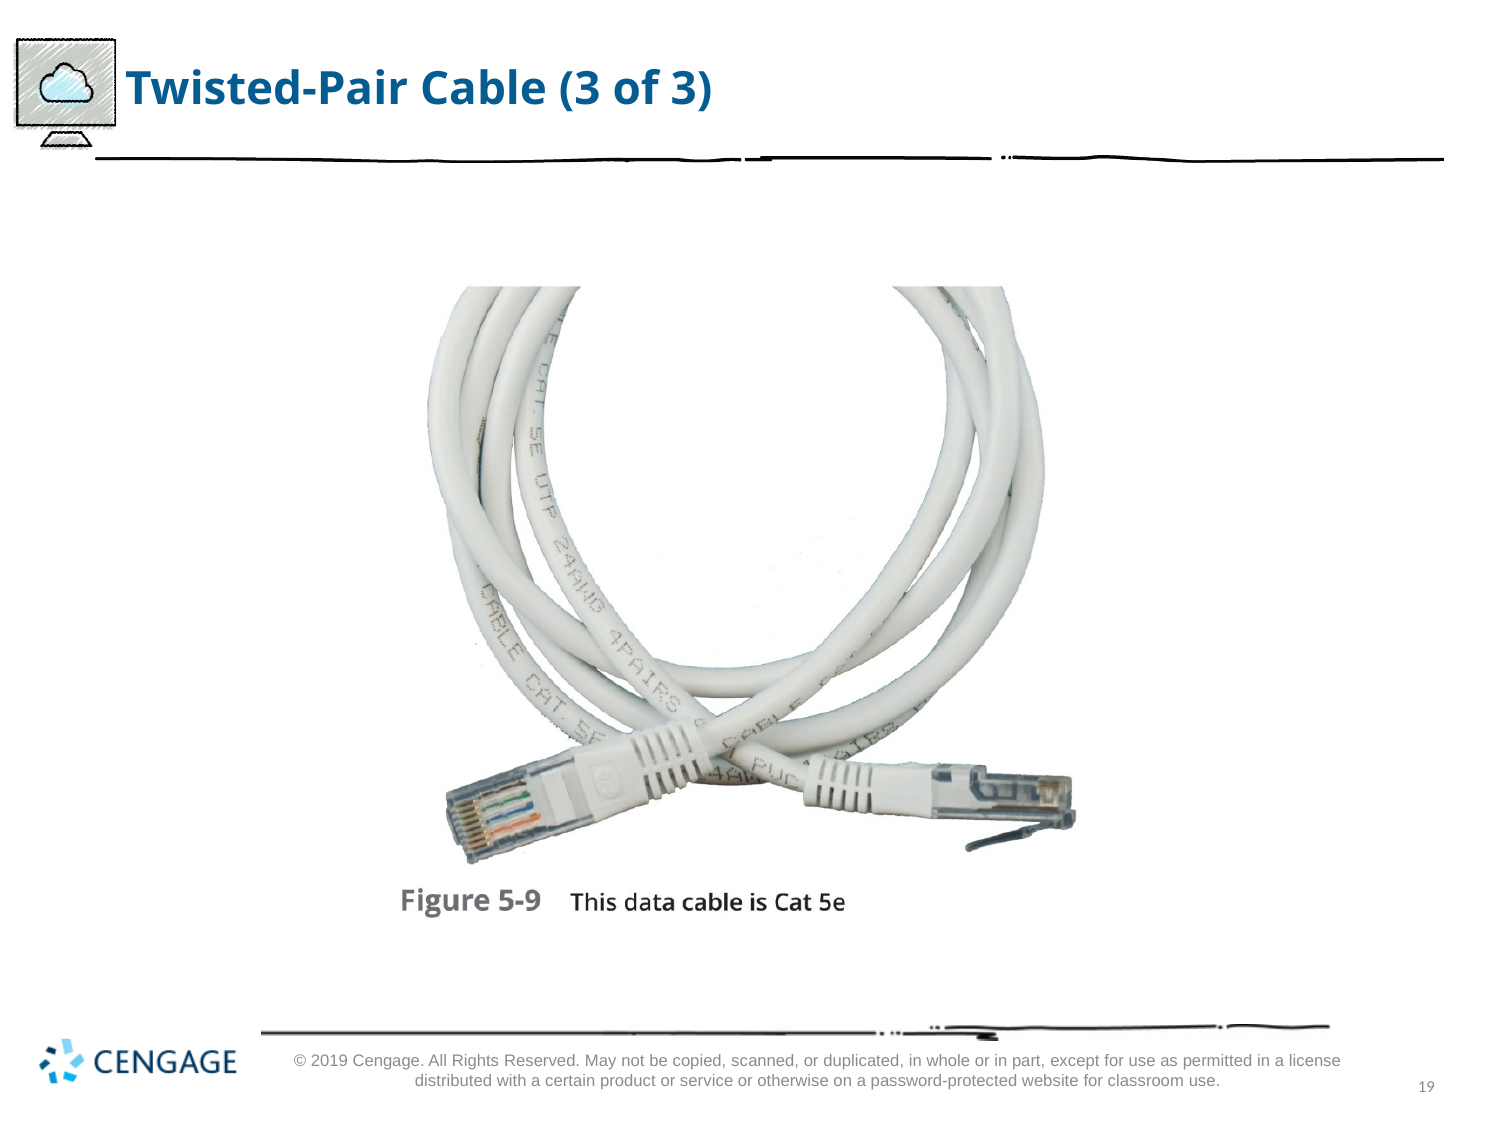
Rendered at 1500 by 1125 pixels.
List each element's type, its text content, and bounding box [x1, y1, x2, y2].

picture [399, 283, 1079, 920]
picture [19, 1025, 249, 1096]
footer © 2019 Cengage. All Rights Reserved. May not be copied, scanned, or duplicated, in whole or in part, except for use as permitted in a license distributed with a certain product or service or otherwise on a password-protected website for classroom use. [262, 1050, 1375, 1091]
picture [13, 36, 117, 151]
title Twisted-Pair Cable (3 of 3) [125, 66, 1442, 116]
picture [95, 155, 1444, 163]
picture [261, 1024, 1331, 1041]
